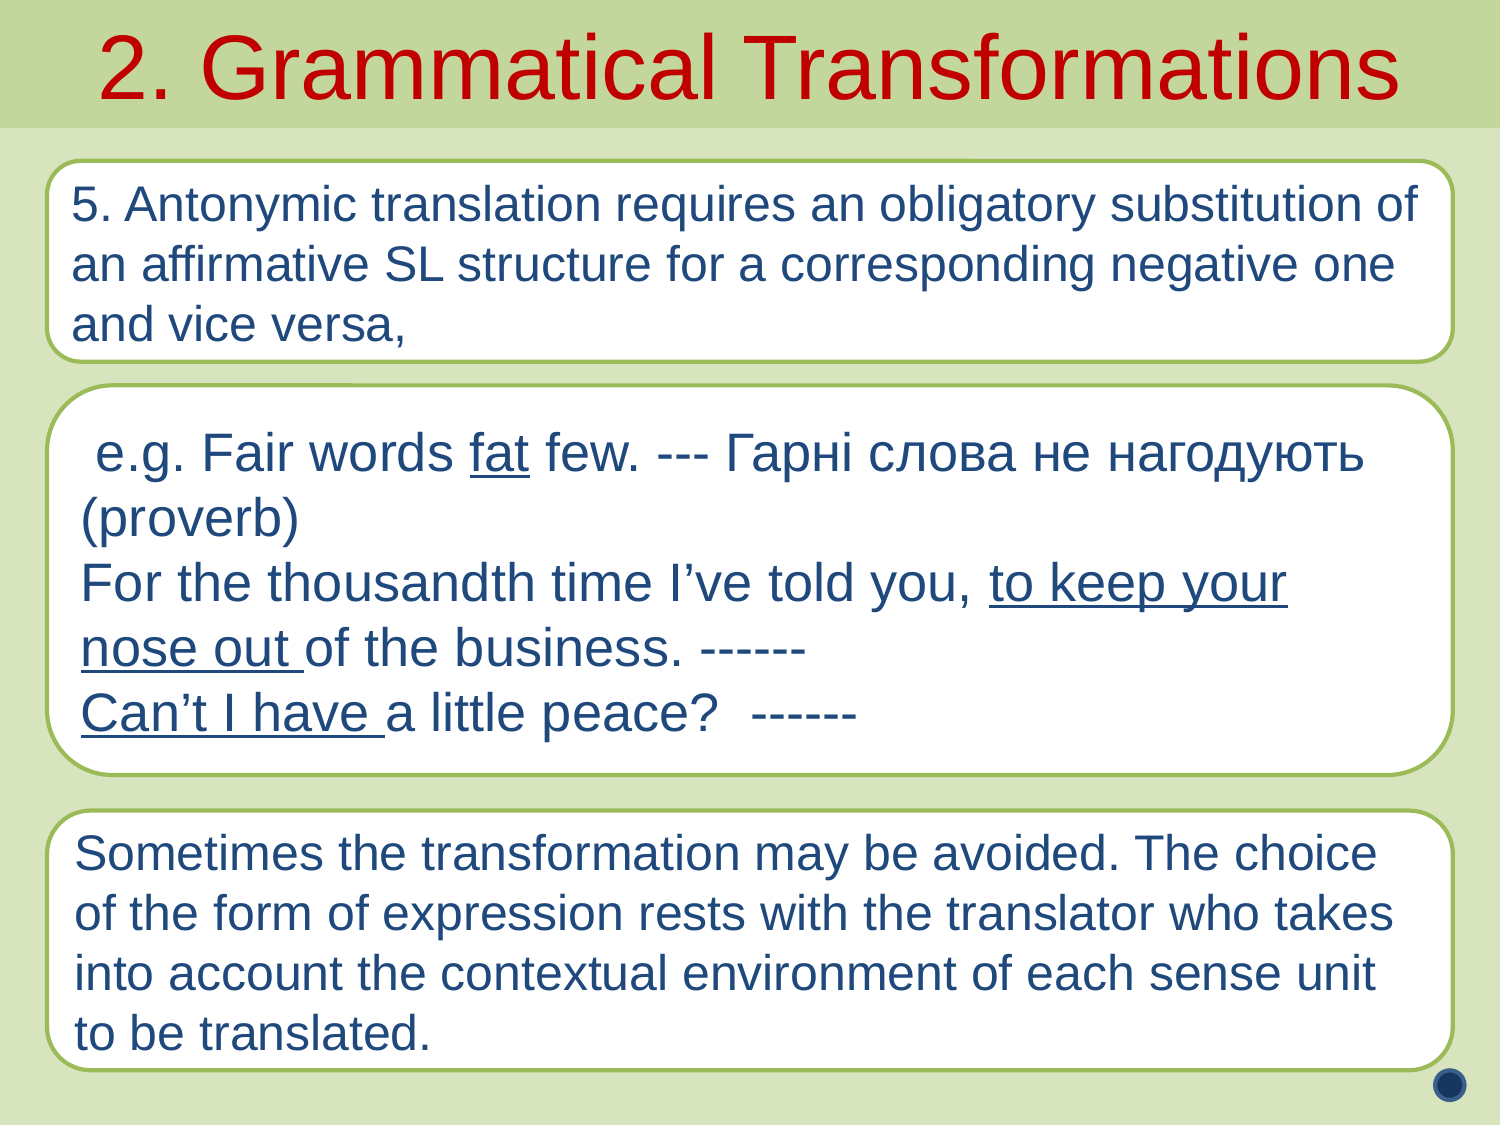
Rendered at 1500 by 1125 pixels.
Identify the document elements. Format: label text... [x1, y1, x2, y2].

text_box 2. Grammatical Transformations [0, 0, 1500, 128]
text_box Sometimes the transformation may be avoided. The choice of the form of expression rests with the translator who takes into account the contextual environment of each sense unit to be translated. [44, 808, 1455, 1073]
text_box 5. Antonymic translation requires an obligatory substitution of an affirmative SL structure for a corresponding negative one and vice versa, [44, 158, 1455, 364]
text_box [1433, 1068, 1467, 1103]
text_box e.g. Fair words fat few. --- Гарні слова не нагодують (proverb) For the thousandth time I’ve told you, to keep your nose out of the business. ------ Can’t I have a little peace? ------ [44, 383, 1455, 778]
